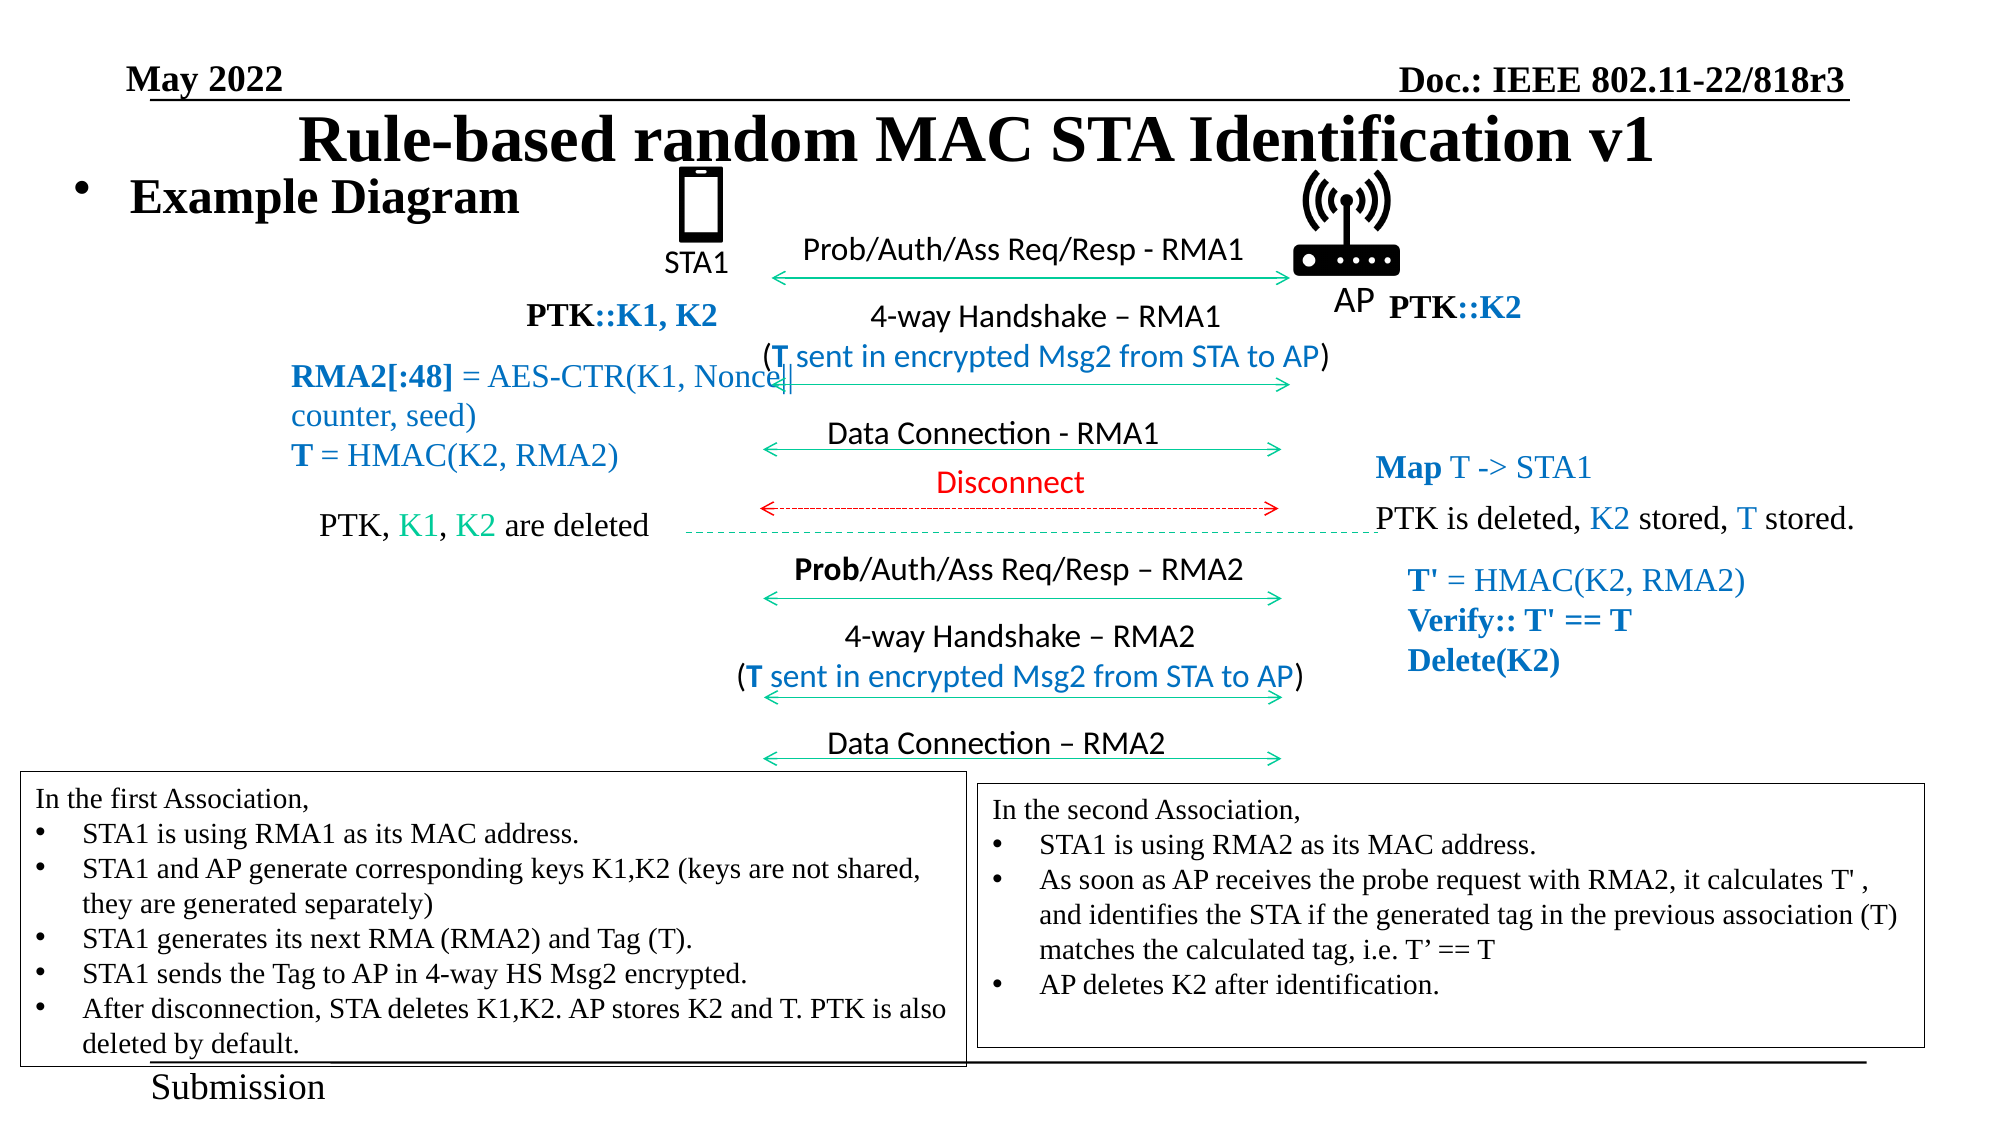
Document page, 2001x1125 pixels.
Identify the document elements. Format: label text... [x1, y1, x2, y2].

text_box T' = HMAC(K2, RMA2) Verify:: T' == T Delete(K2) [1392, 550, 2000, 686]
text_box 4-way Handshake – RMA2 (T sent in encrypted Msg2 from STA to AP) [710, 606, 1338, 702]
text_box In the second Association, STA1 is using RMA2 as its MAC address. As soon as AP receives the probe request with RMA2, it calculates T' , and identifies the STA if the generated tag in the previous association (T) matches the calculated tag, i.e. T’ == T AP deletes K2 after identification. [977, 783, 1925, 1048]
text_box Map T -> STA1 [1360, 437, 1880, 493]
title Rule-based random MAC STA Identification v1 [114, 61, 1841, 156]
text_box PTK::K2 [1425, 277, 1579, 333]
text_box Disconnect [921, 452, 1297, 508]
text_box PTK, K1, K2 are deleted [304, 495, 680, 551]
text_box Data Connection - RMA1 [812, 404, 1188, 448]
text_box PTK::K1, K2 [511, 285, 742, 341]
text_box 4-way Handshake – RMA1 (T sent in encrypted Msg2 from STA to AP) [738, 287, 1361, 382]
text_box Prob/Auth/Ass Req/Resp – RMA2 [779, 541, 1282, 595]
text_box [591, 163, 802, 289]
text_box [1270, 147, 1422, 329]
text_box In the first Association, STA1 is using RMA1 as its MAC address. STA1 and AP generate corresponding keys K1,K2 (keys are not shared, they are generated separately) STA1 generates its next RMA (RMA2) and Tag (T). STA1 sends the Tag to AP in 4-way HS Msg2 encrypted. After disconnection, STA deletes K1,K2. AP stores K2 and T. PTK is also deleted by default. [20, 771, 967, 1067]
text_box Prob/Auth/Ass Req/Resp - RMA1 [806, 219, 1265, 275]
text_box Data Connection – RMA2 [812, 713, 1188, 757]
text_box PTK is deleted, K2 stored, T stored. [1360, 493, 1880, 544]
text_box RMA2[:48] = AES-CTR(K1, Nonce||counter, seed) T = HMAC(K2, RMA2) [275, 346, 854, 481]
list Example Diagram [58, 156, 1942, 1067]
